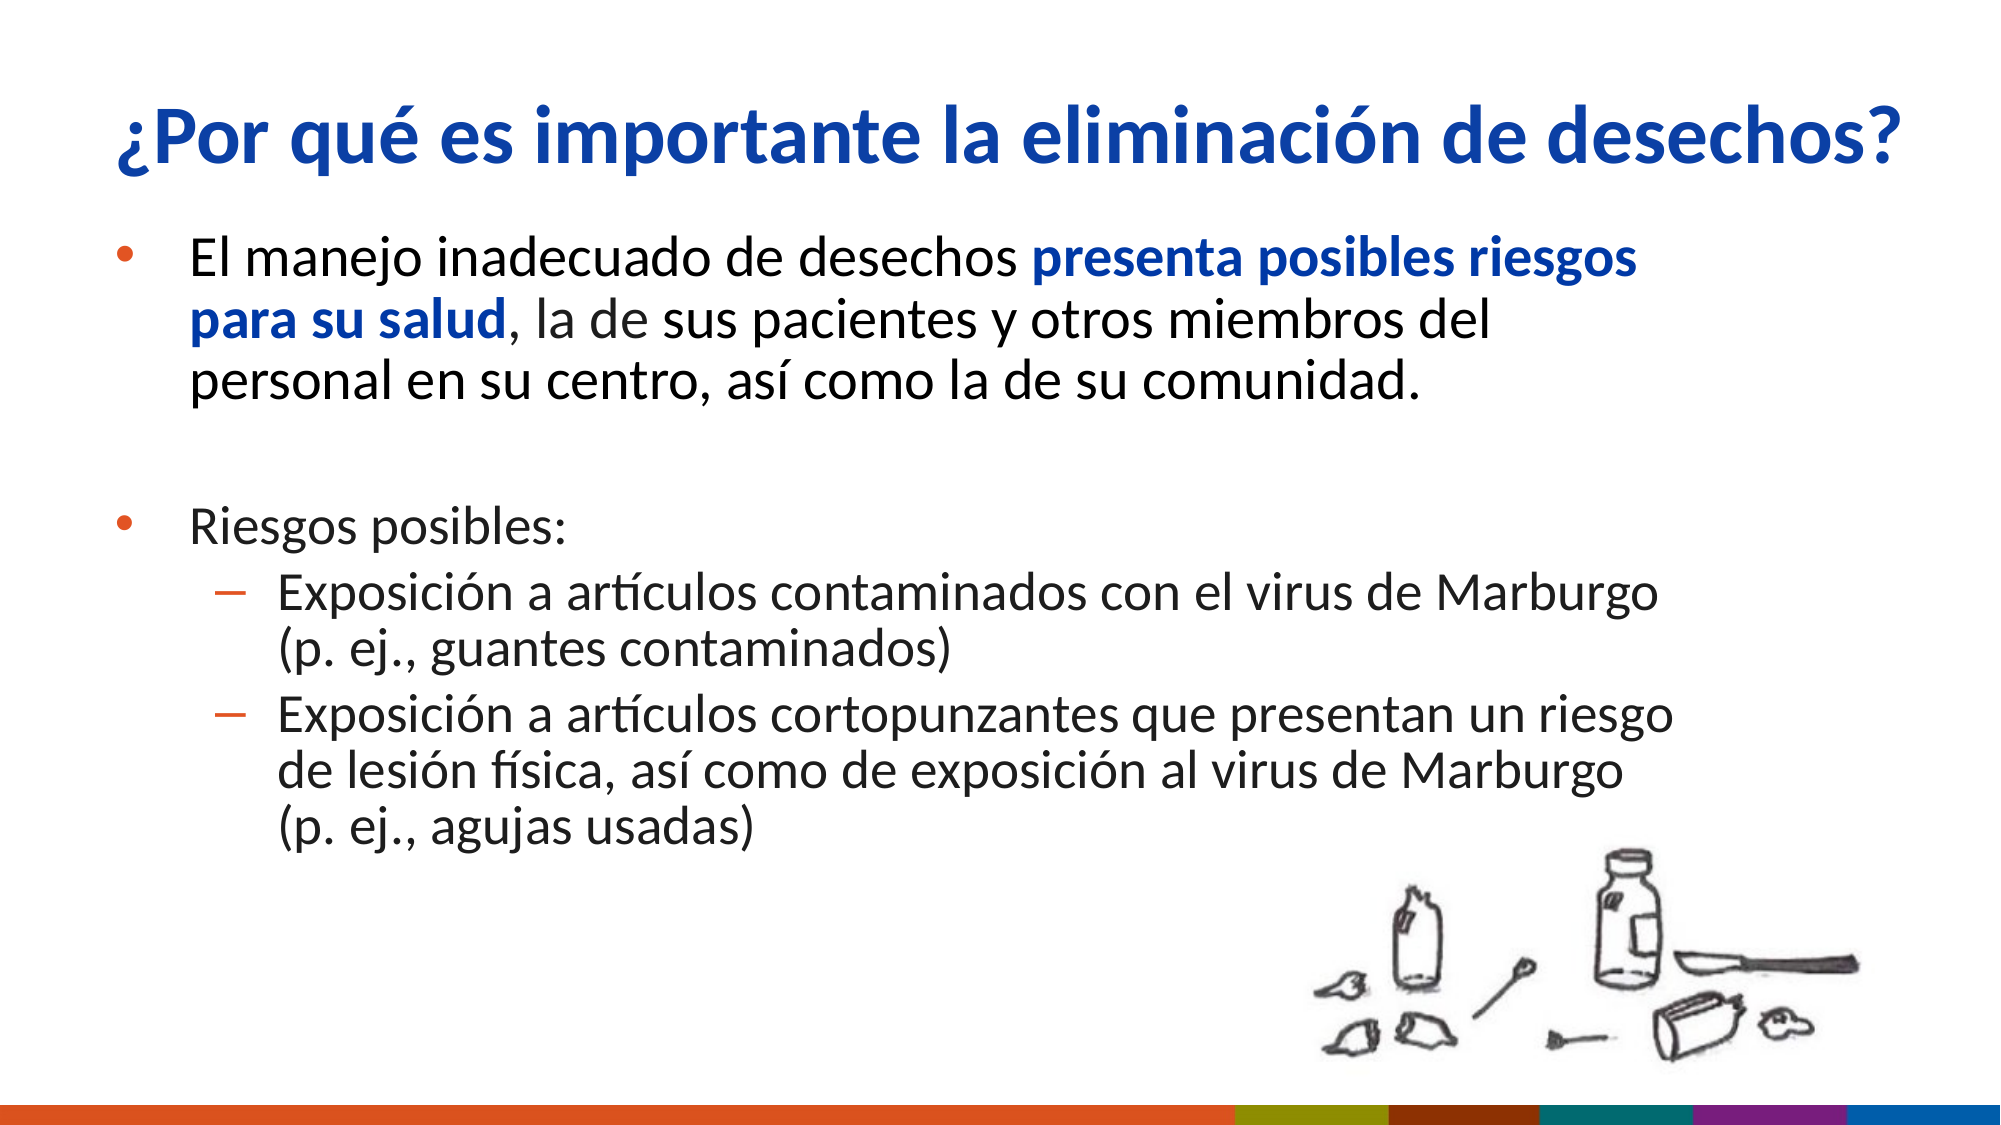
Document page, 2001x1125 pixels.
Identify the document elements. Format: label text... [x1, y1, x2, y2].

list El manejo inadecuado de desechos presenta posibles riesgos para su salud, la de sus pacientes y otros miembros del personal en su centro, así como la de su comunidad. Riesgos posibles: Exposición a artículos contaminados con el virus de Marburgo (p. ej., guantes contaminados) Exposición a artículos cortopunzantes que presentan un riesgo de lesión física, así como de exposición al virus de Marburgo (p. ej., agujas usadas) [99, 219, 1707, 905]
picture [1295, 822, 1901, 1103]
title ¿Por qué es importante la eliminación de desechos? [99, 0, 1955, 188]
picture [0, 1105, 2000, 1125]
